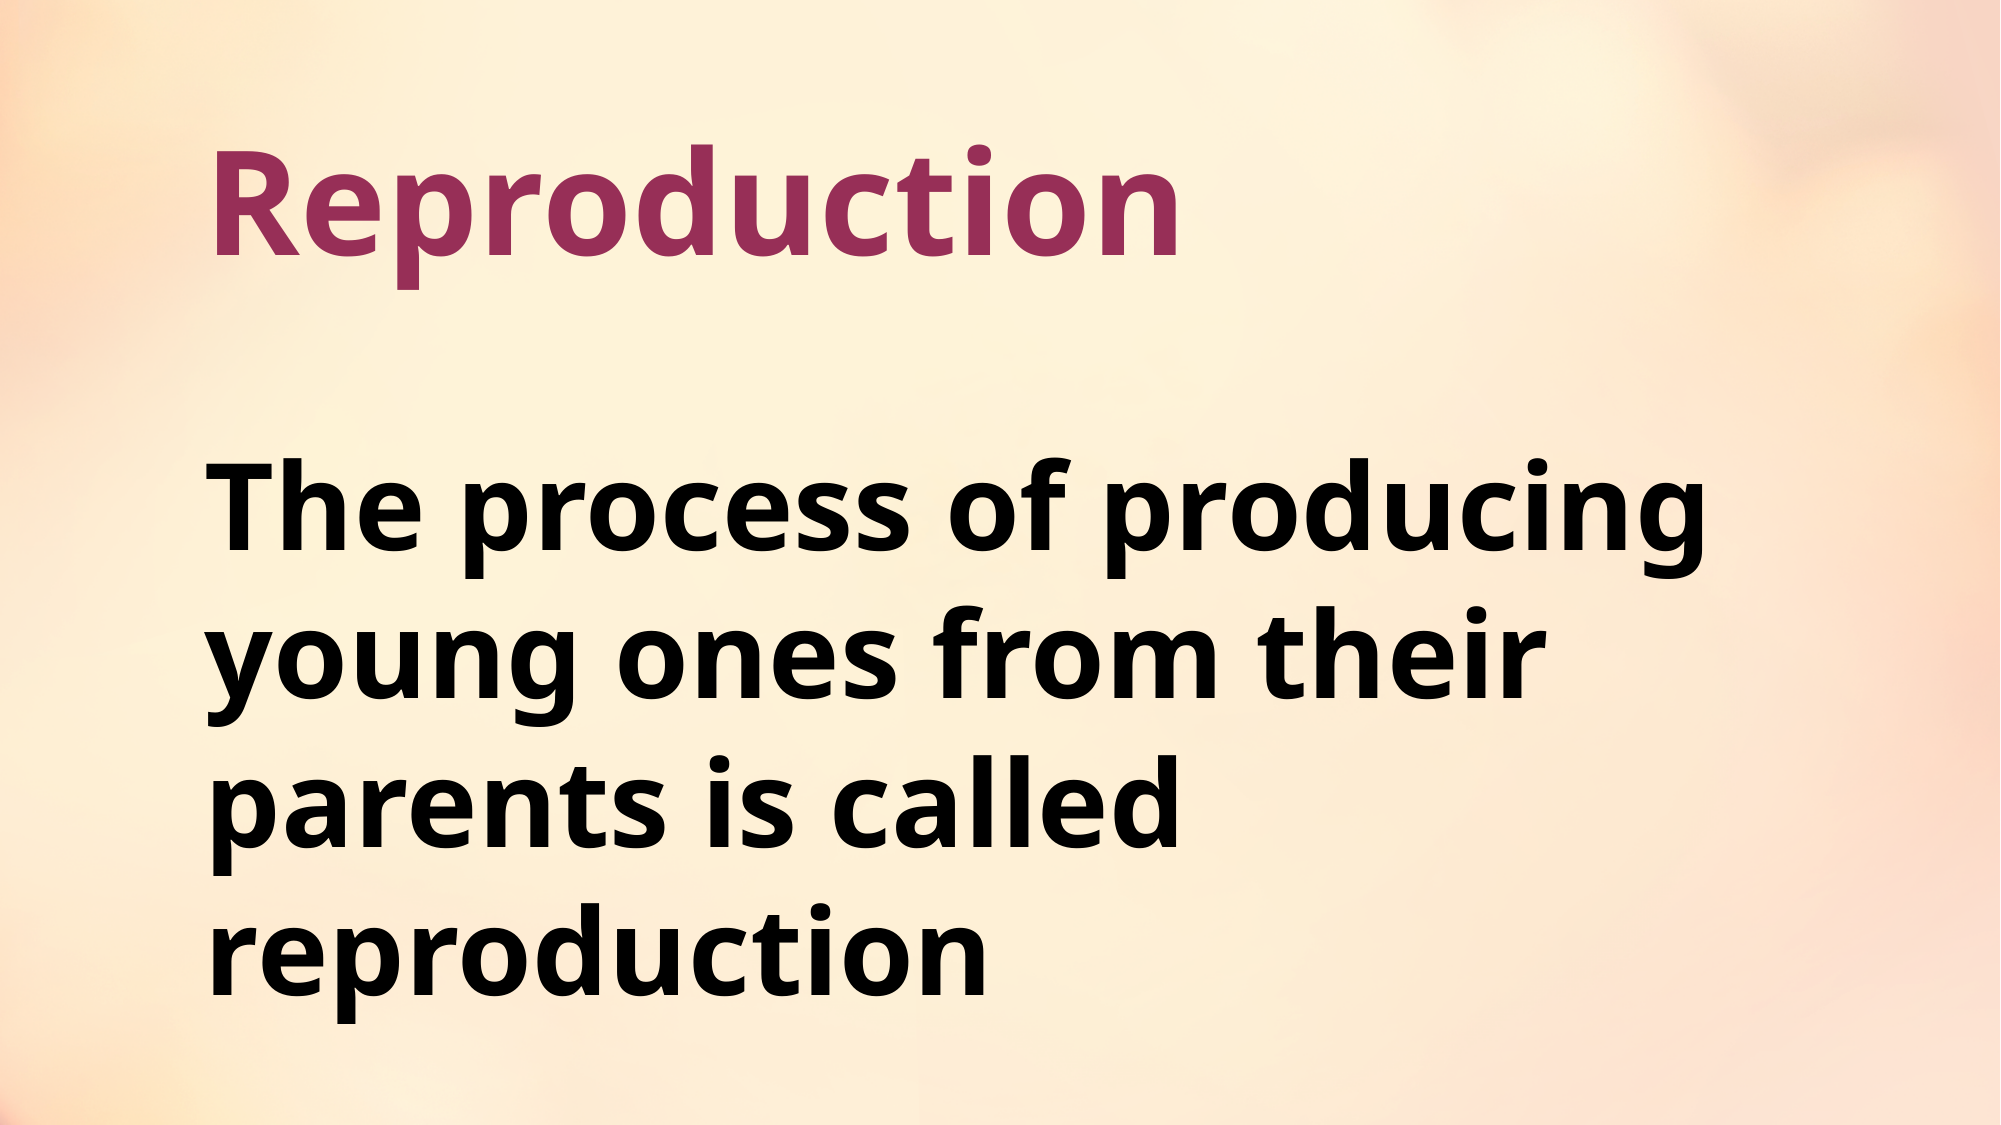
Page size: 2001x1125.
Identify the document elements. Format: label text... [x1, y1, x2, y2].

title Reproduction [190, 103, 1841, 299]
picture [0, 0, 2001, 1125]
list The process of producing young ones from their parents is called reproduction [190, 425, 1841, 1125]
